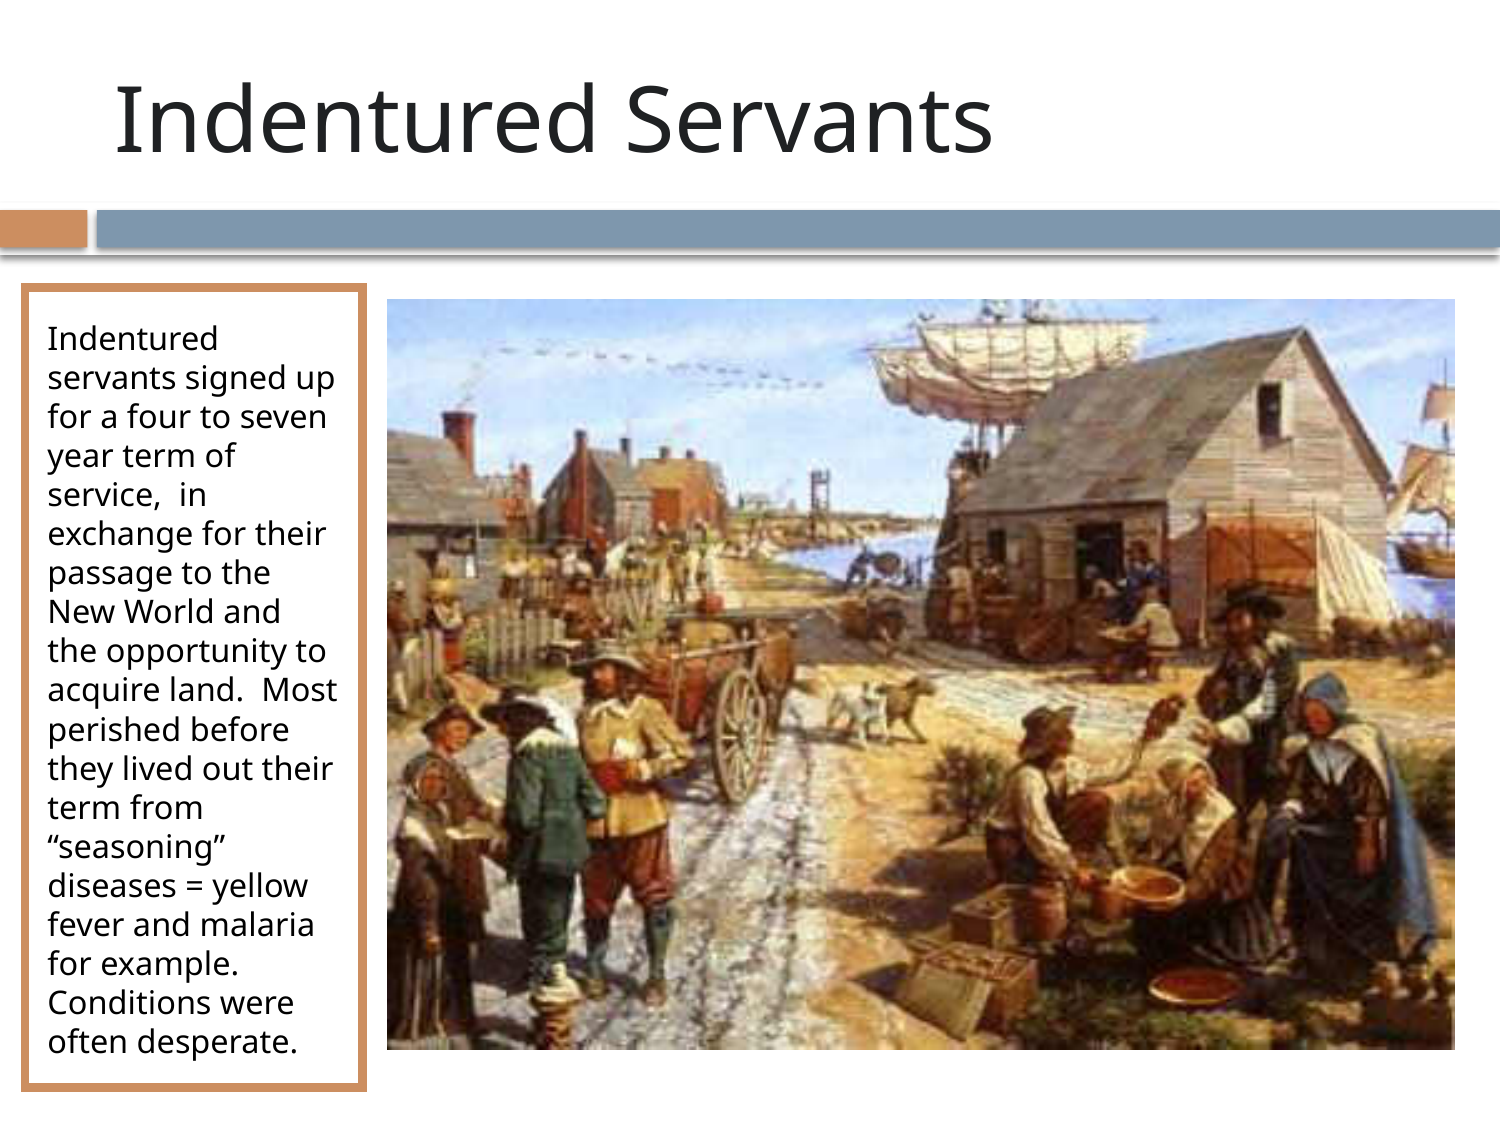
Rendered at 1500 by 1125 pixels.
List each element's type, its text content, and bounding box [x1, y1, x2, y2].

title Indentured Servants [99, 44, 1425, 188]
list Indentured servants signed up for a four to seven year term of service, in exchange for their passage to the New World and the opportunity to acquire land. Most perished before they lived out their term from “seasoning” diseases = yellow fever and malaria for example. Conditions were often desperate. [21, 283, 367, 1092]
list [387, 299, 1456, 1051]
